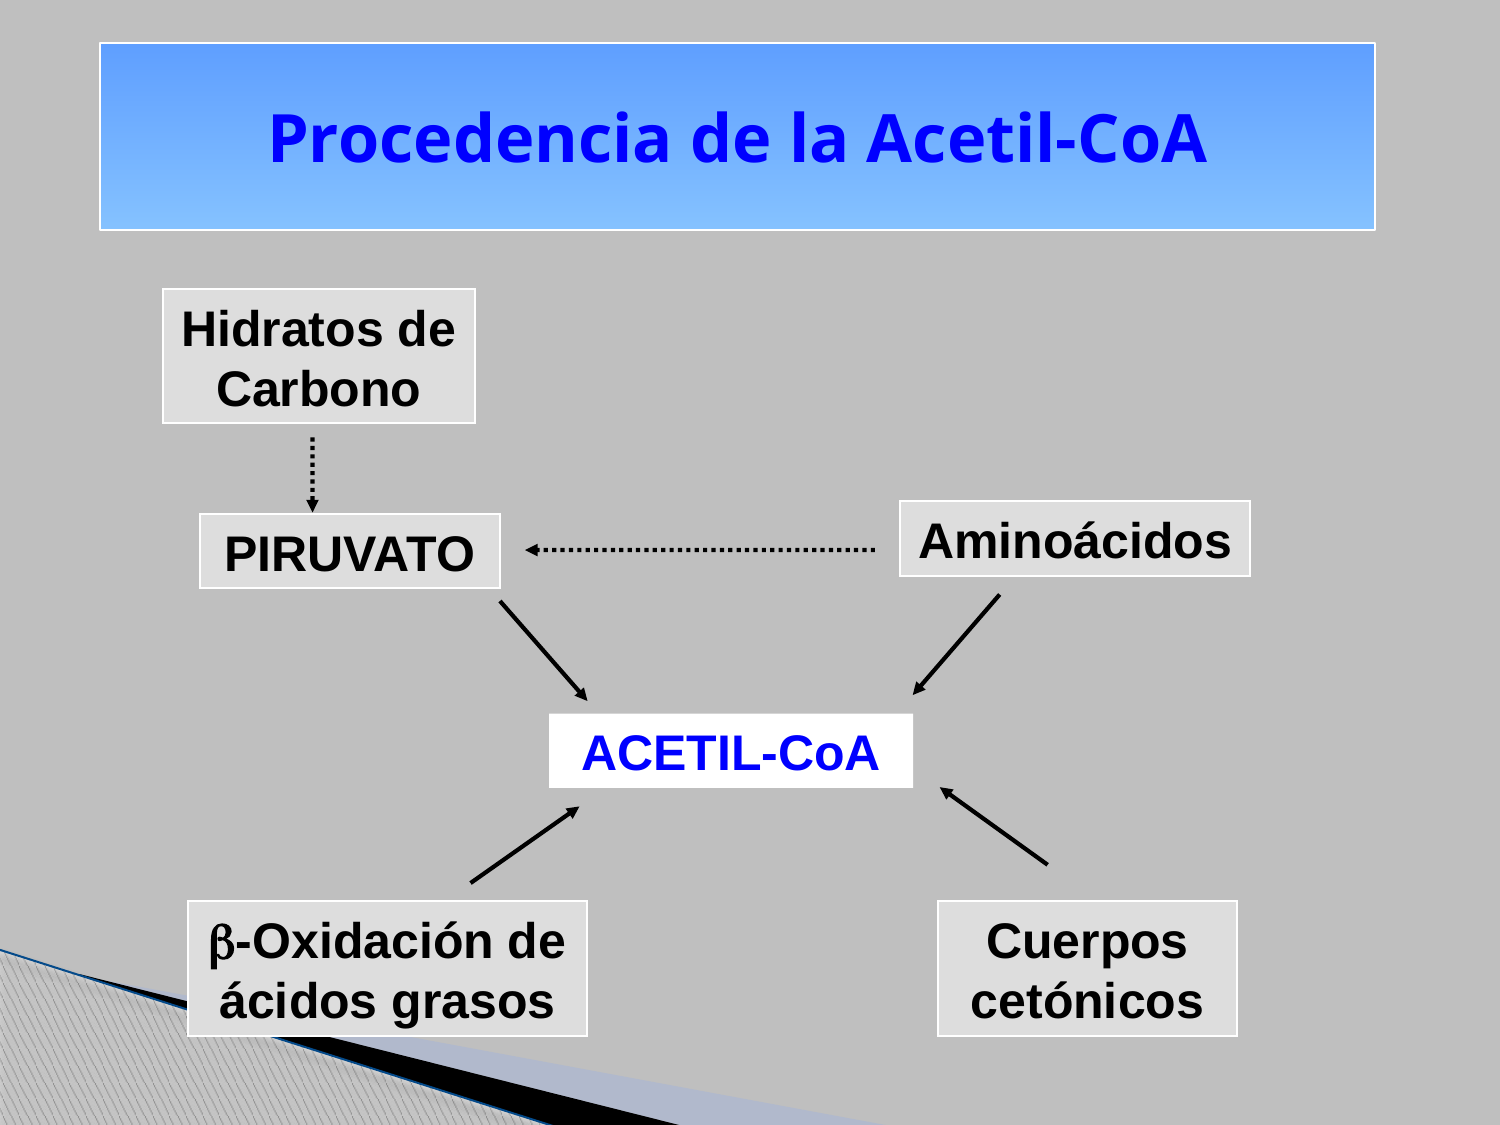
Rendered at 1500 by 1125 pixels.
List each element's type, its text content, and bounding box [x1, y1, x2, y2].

text_box [512, 1024, 988, 1103]
text_box [912, 594, 1000, 696]
text_box [75, 1024, 425, 1103]
text_box Aminoácidos [900, 501, 1250, 576]
text_box [470, 806, 580, 884]
text_box Hidratos de Carbono [162, 288, 475, 424]
text_box PIRUVATO [200, 513, 500, 589]
text_box Cuerpos cetónicos [937, 901, 1238, 1036]
title Procedencia de la Acetil-CoA [100, 42, 1375, 230]
text_box b-Oxidación de ácidos grasos [187, 901, 588, 1036]
text_box [525, 543, 538, 557]
text_box [306, 497, 319, 513]
text_box ACETIL-CoA [549, 713, 914, 788]
text_box [499, 600, 588, 701]
text_box [939, 787, 1048, 865]
